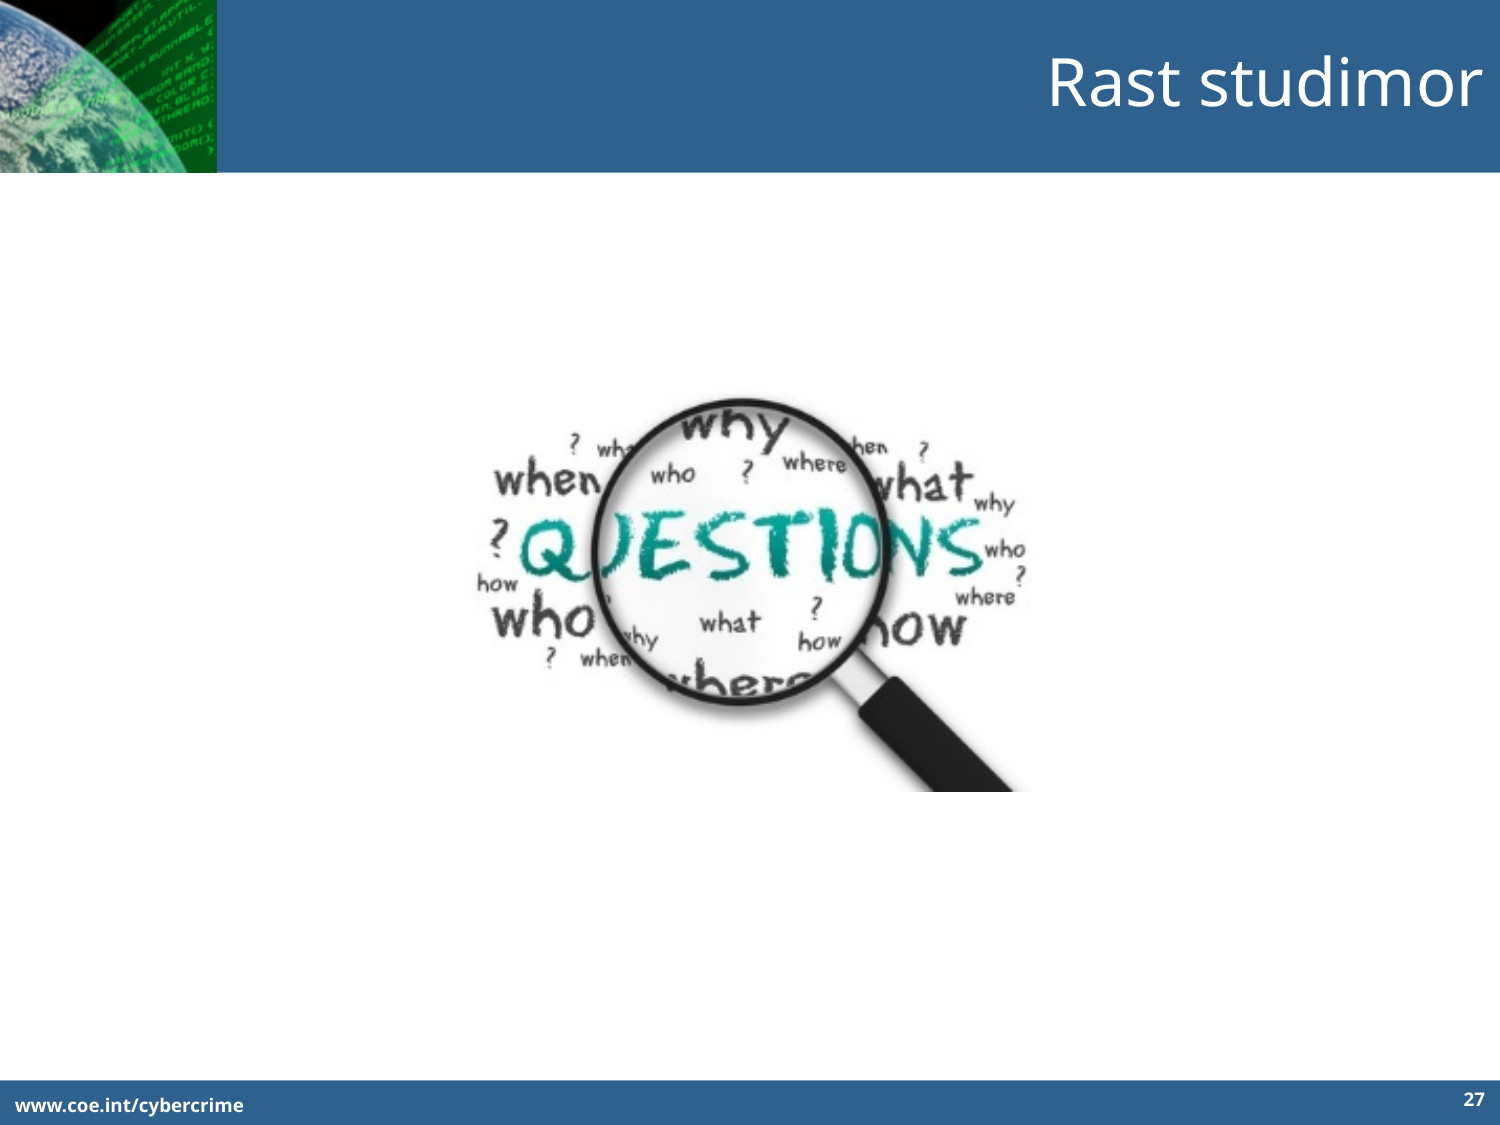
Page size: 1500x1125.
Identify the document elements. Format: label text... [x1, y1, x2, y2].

picture [0, 0, 217, 173]
slide_number 27 [1162, 1080, 1500, 1125]
list Rast studimor [461, 0, 1500, 170]
picture [443, 332, 1057, 793]
